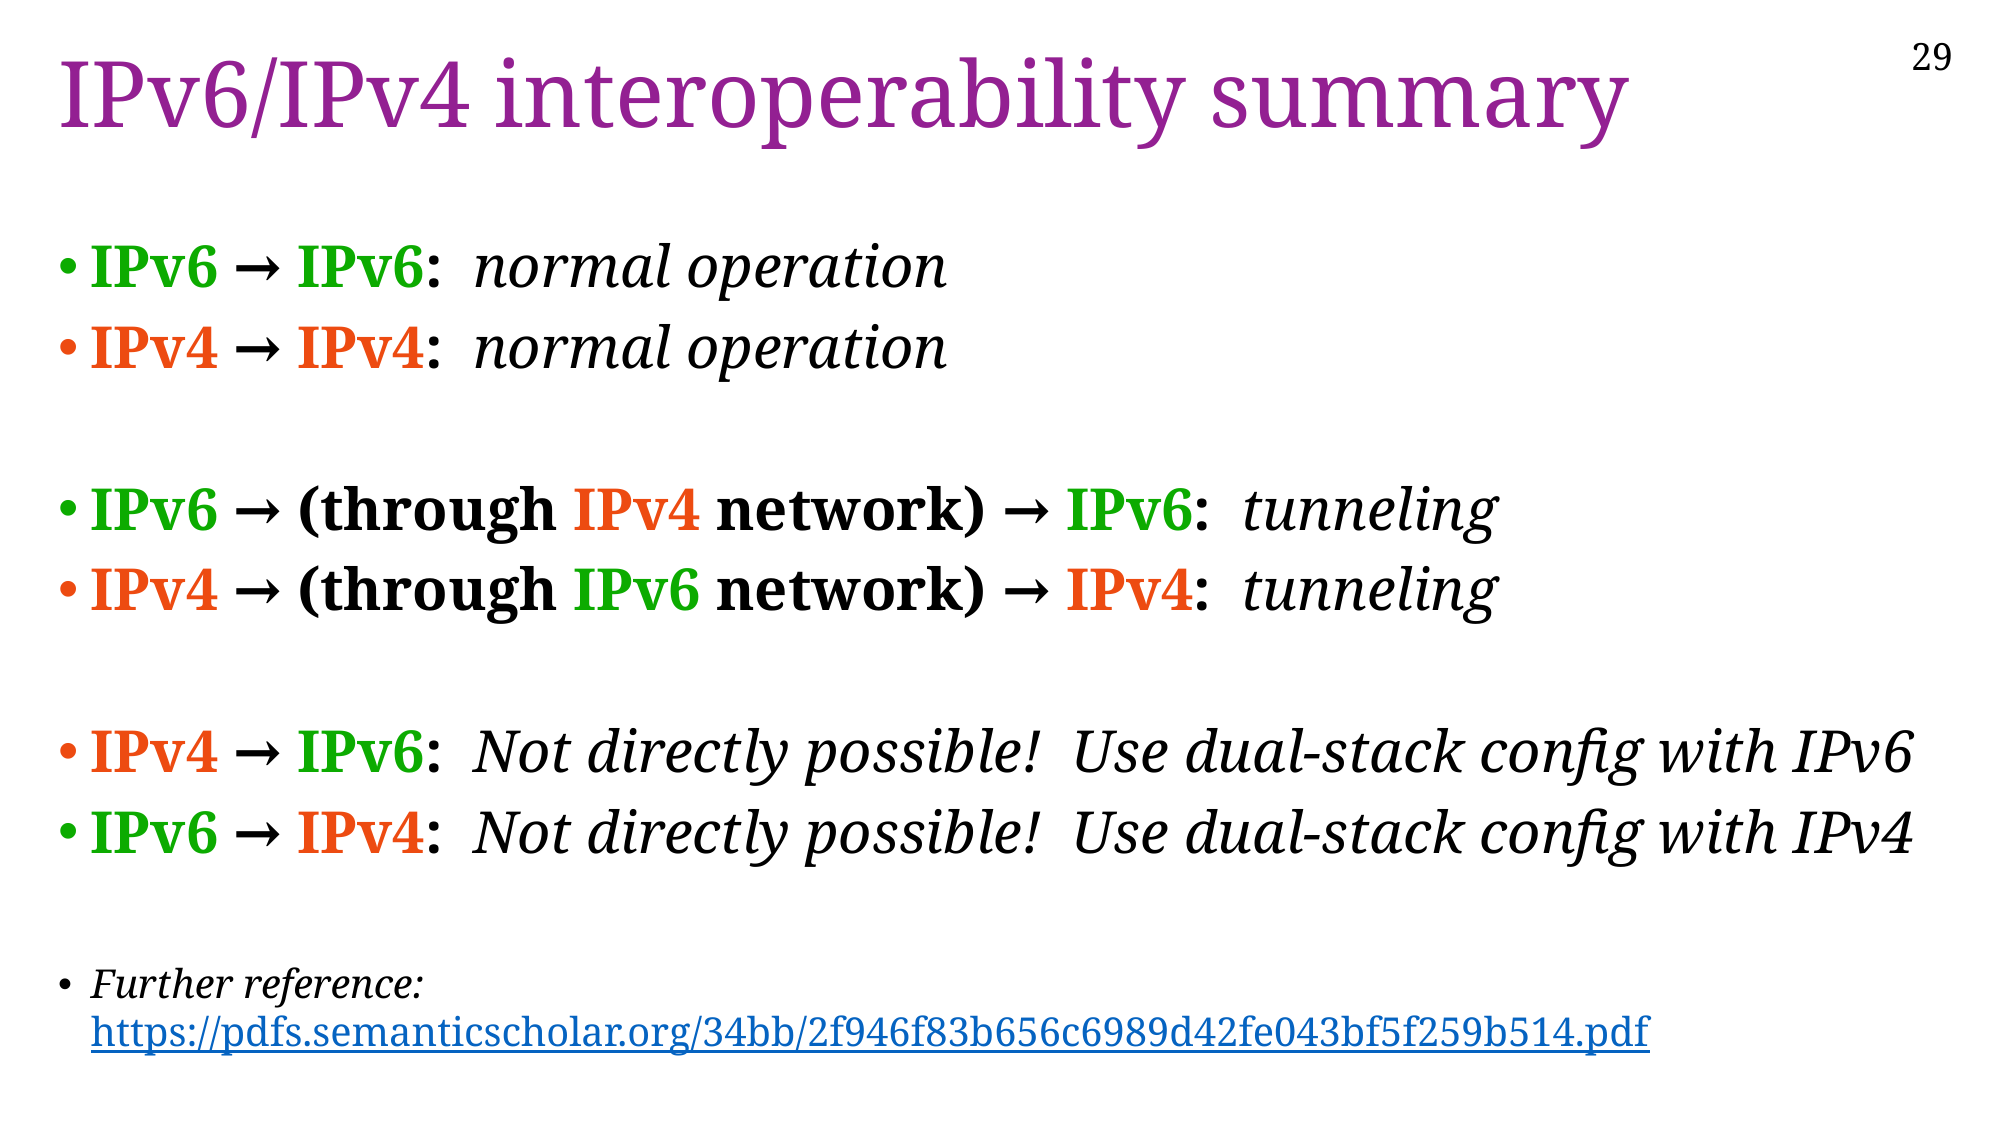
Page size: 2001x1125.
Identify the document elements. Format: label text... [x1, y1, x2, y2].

list IPv6 → IPv6: normal operation IPv4 → IPv4: normal operation IPv6 → (through IPv4 network) → IPv6: tunneling IPv4 → (through IPv6 network) → IPv4: tunneling IPv4 → IPv6: Not directly possible! Use dual-stack config with IPv6 IPv6 → IPv4: Not directly possible! Use dual-stack config with IPv4 Further reference: https://pdfs.semanticscholar.org/34bb/2f946f83b656c6989d42fe043bf5f259b514.pdf [43, 188, 1953, 1106]
title IPv6/IPv4 interoperability summary [43, 25, 1953, 171]
